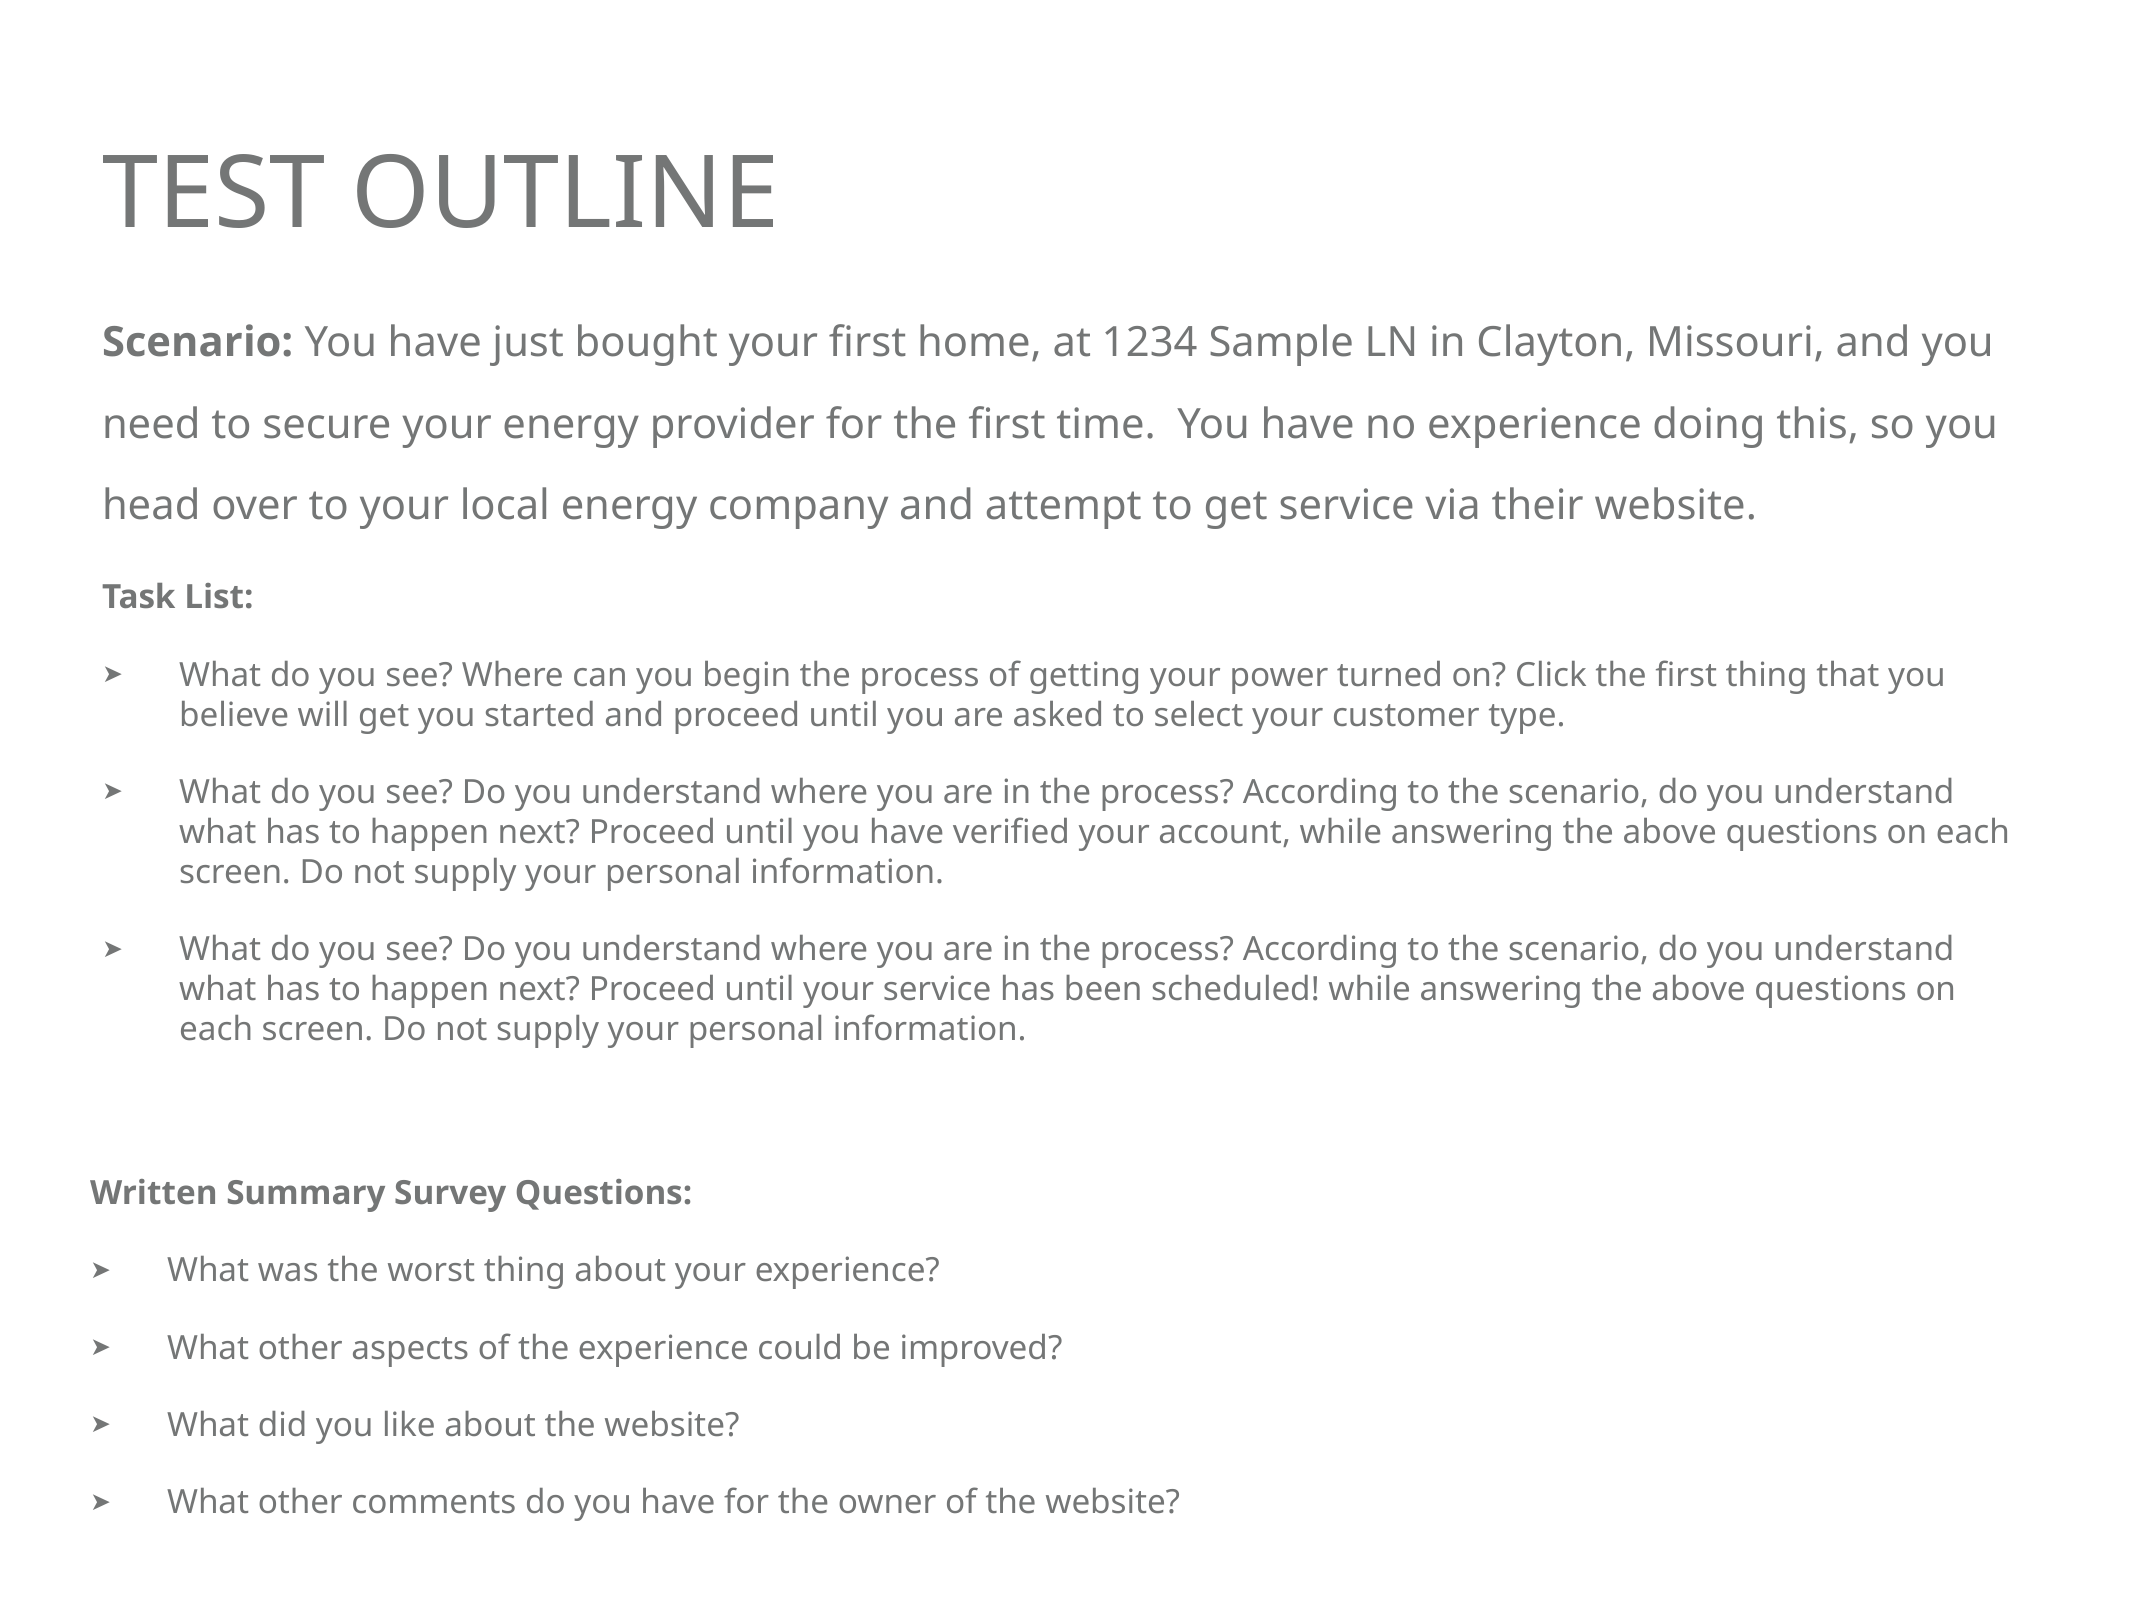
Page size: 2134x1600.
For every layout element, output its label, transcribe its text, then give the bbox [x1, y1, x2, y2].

title Test Outline [93, 118, 2041, 238]
text_box Written Summary Survey Questions: What was the worst thing about your experience? What other aspects of the experience could be improved? What did you like about the website? What other comments do you have for the owner of the website? [81, 1132, 2028, 1600]
list Task List: What do you see? Where can you begin the process of getting your power turned on? Click the first thing that you believe will get you started and proceed until you are asked to select your customer type. What do you see? Do you understand where you are in the process? According to the scenario, do you understand what has to happen next? Proceed until you have verified your account, while answering the above questions on each screen. Do not supply your personal information. What do you see? Do you understand where you are in the process? According to the scenario, do you understand what has to happen next? Proceed until your service has been scheduled! while answering the above questions on each screen. Do not supply your personal information. [93, 535, 2041, 1152]
text_box Scenario: You have just bought your first home, at 1234 Sample LN in Clayton, Missouri, and you need to secure your energy provider for the first time. You have no experience doing this, so you head over to your local energy company and attempt to get service via their website. [93, 275, 2016, 536]
